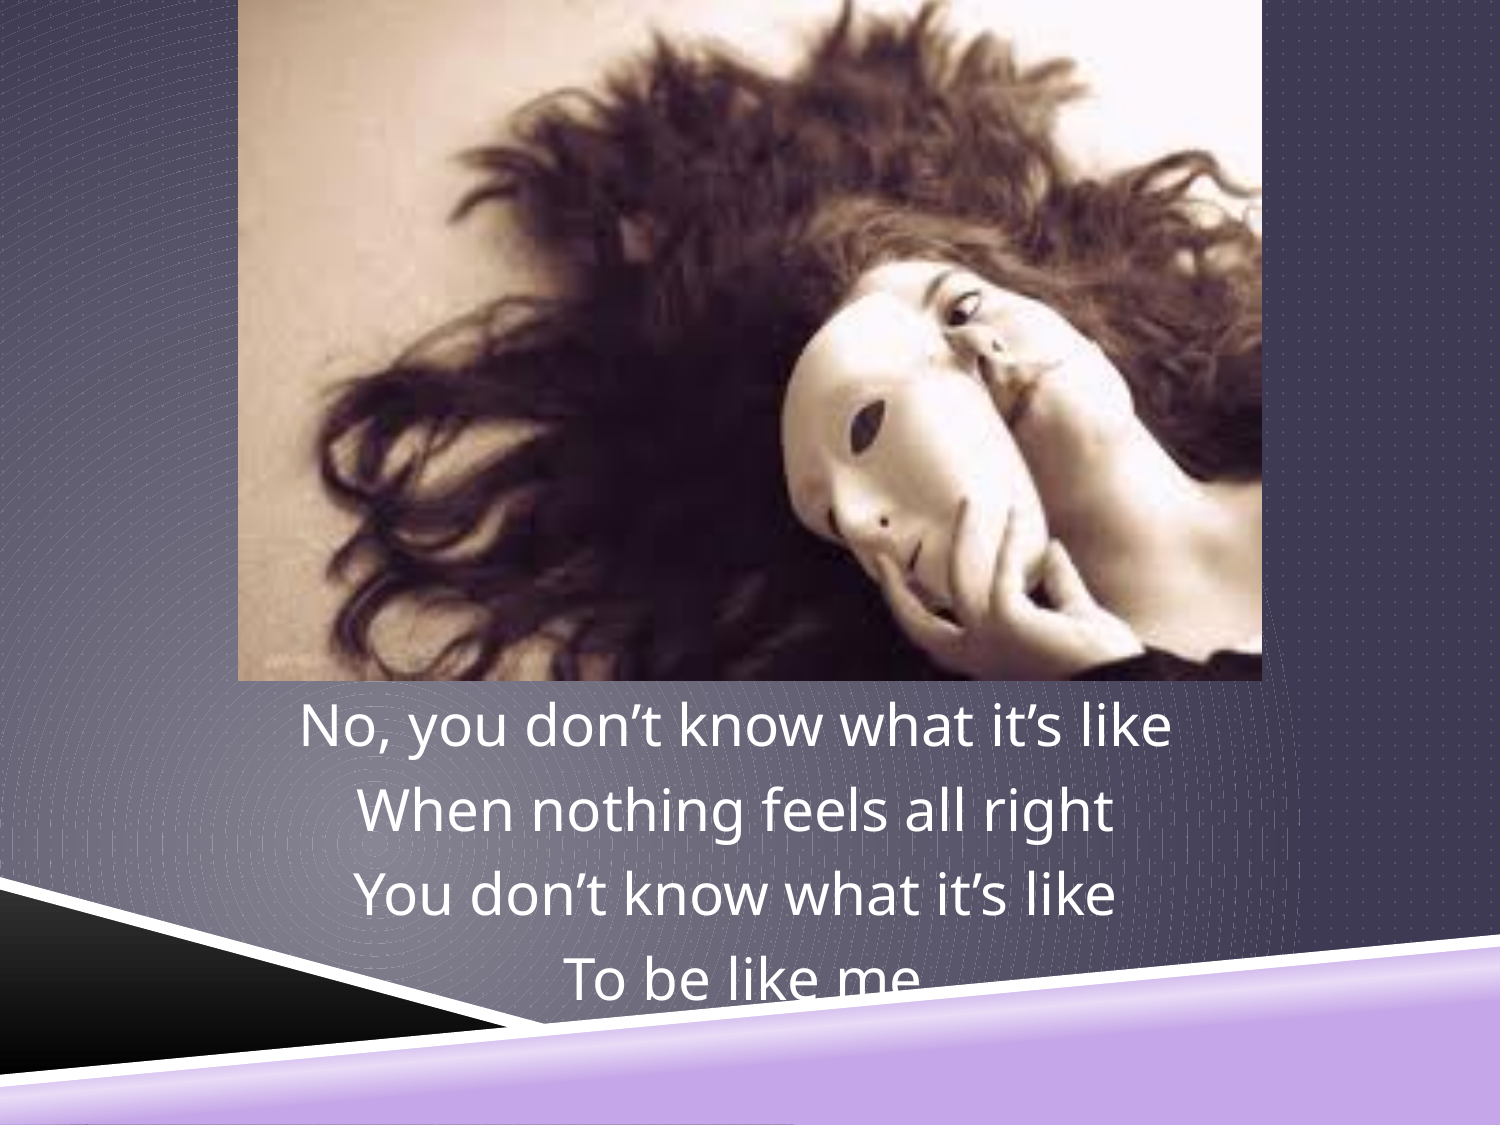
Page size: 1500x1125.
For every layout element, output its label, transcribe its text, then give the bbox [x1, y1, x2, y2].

list No, you don’t know what it’s like When nothing feels all right You don’t know what it’s like To be like me [92, 680, 1368, 1056]
picture [238, 0, 1262, 681]
